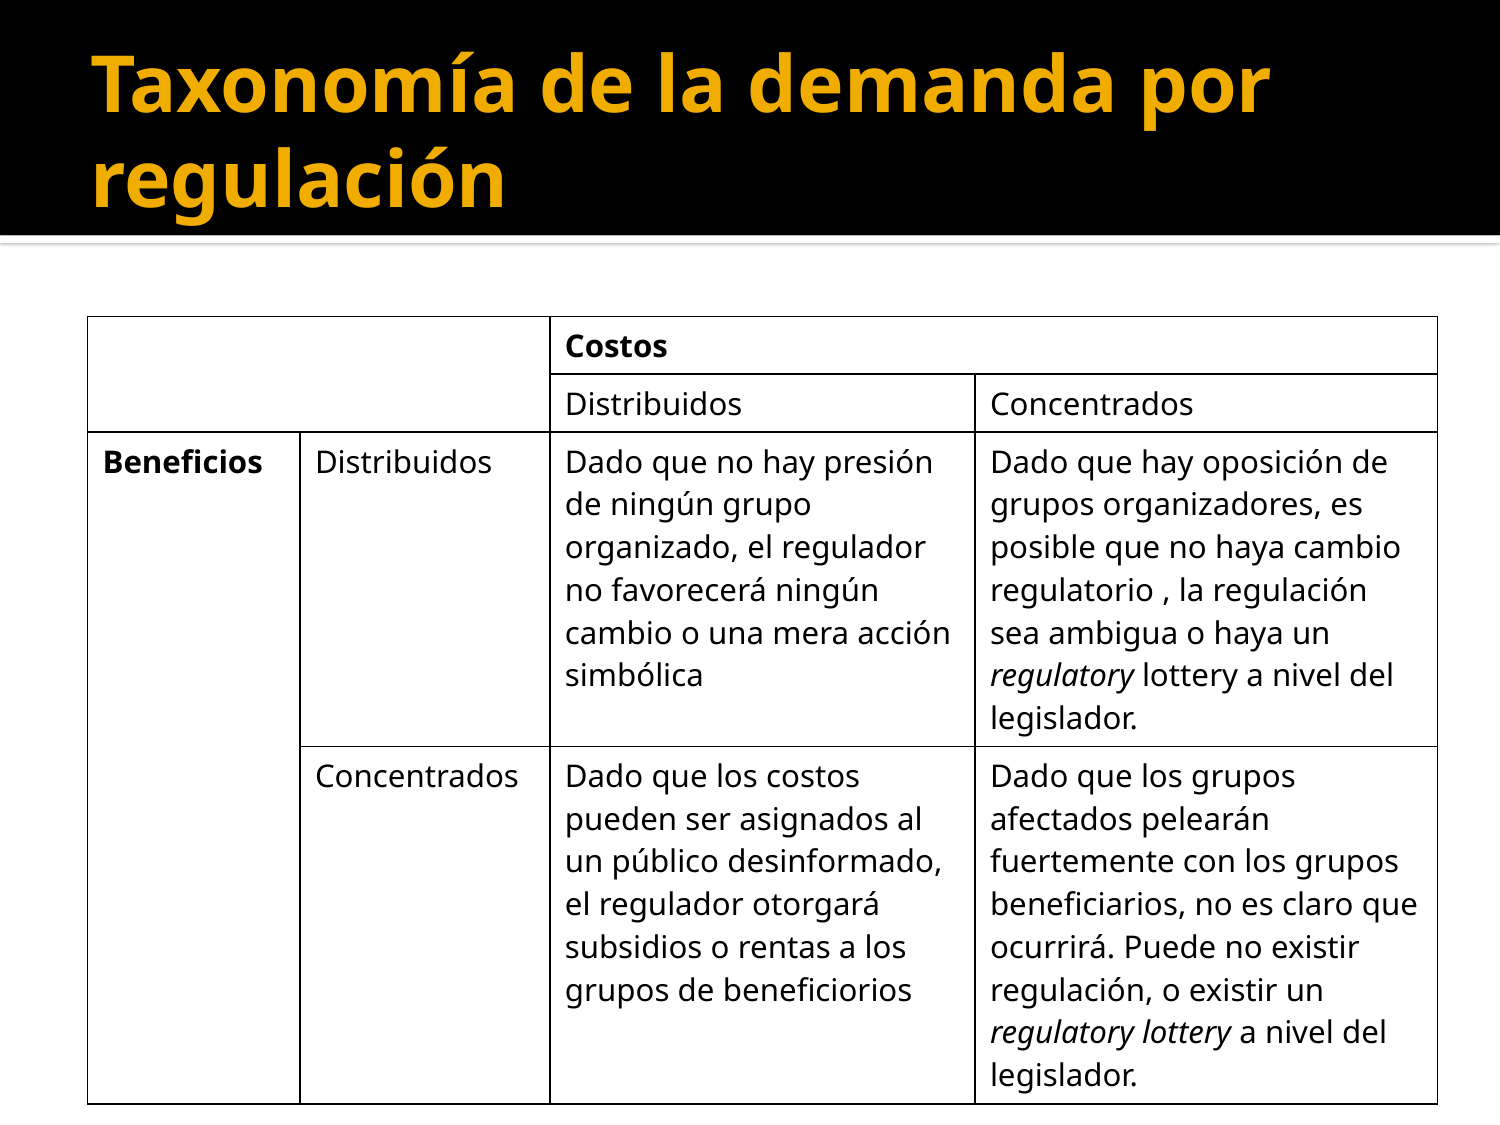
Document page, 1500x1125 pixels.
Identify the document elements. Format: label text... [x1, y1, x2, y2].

table_cell Concentrados [976, 375, 1437, 431]
title Taxonomía de la demanda por regulación [75, 25, 1425, 231]
table_header [88, 317, 549, 431]
table_cell Concentrados [301, 747, 549, 1103]
table_cell Dado que los grupos afectados pelearán fuertemente con los grupos beneficiarios, no es claro que ocurrirá. Puede no existir regulación, o existir un regulatory lottery a nivel del legislador. [976, 747, 1437, 1103]
table_cell Dado que los costos pueden ser asignados al un público desinformado, el regulador otorgará subsidios o rentas a los grupos de beneficiorios [551, 747, 974, 1103]
table_cell Distribuidos [551, 375, 974, 431]
table_cell Dado que no hay presión de ningún grupo organizado, el regulador no favorecerá ningún cambio o una mera acción simbólica [551, 433, 974, 746]
table_cell Dado que hay oposición de grupos organizadores, es posible que no haya cambio regulatorio , la regulación sea ambigua o haya un regulatory lottery a nivel del legislador. [976, 433, 1437, 746]
table_cell Distribuidos [301, 433, 549, 746]
table_cell Beneficios [88, 433, 299, 1103]
table_header Costos [551, 317, 1437, 373]
